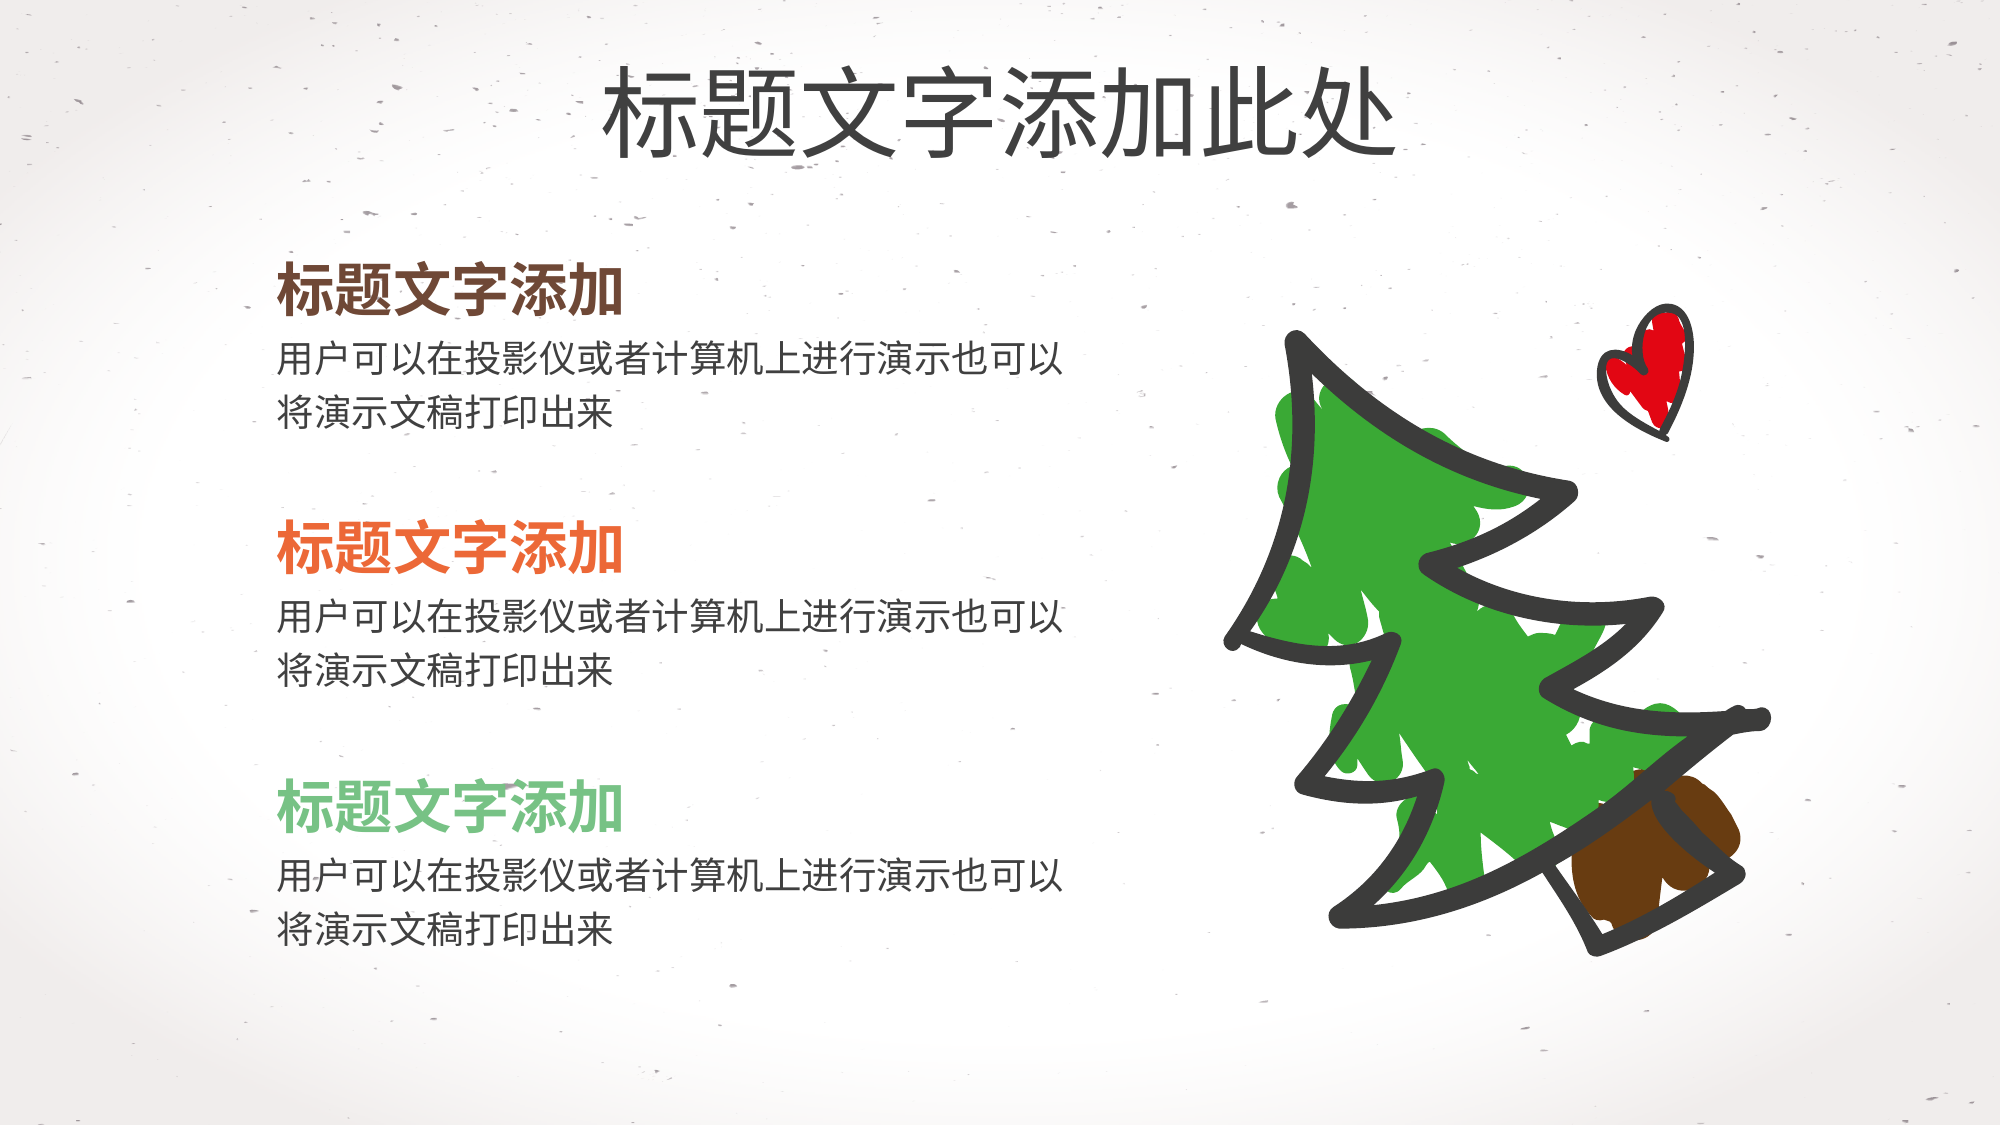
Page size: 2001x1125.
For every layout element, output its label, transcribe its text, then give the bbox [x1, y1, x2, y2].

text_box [261, 231, 1086, 443]
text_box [261, 490, 1086, 702]
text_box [261, 748, 1086, 960]
picture [1222, 303, 1773, 960]
text_box 标题文字添加此处 [585, 43, 1415, 178]
